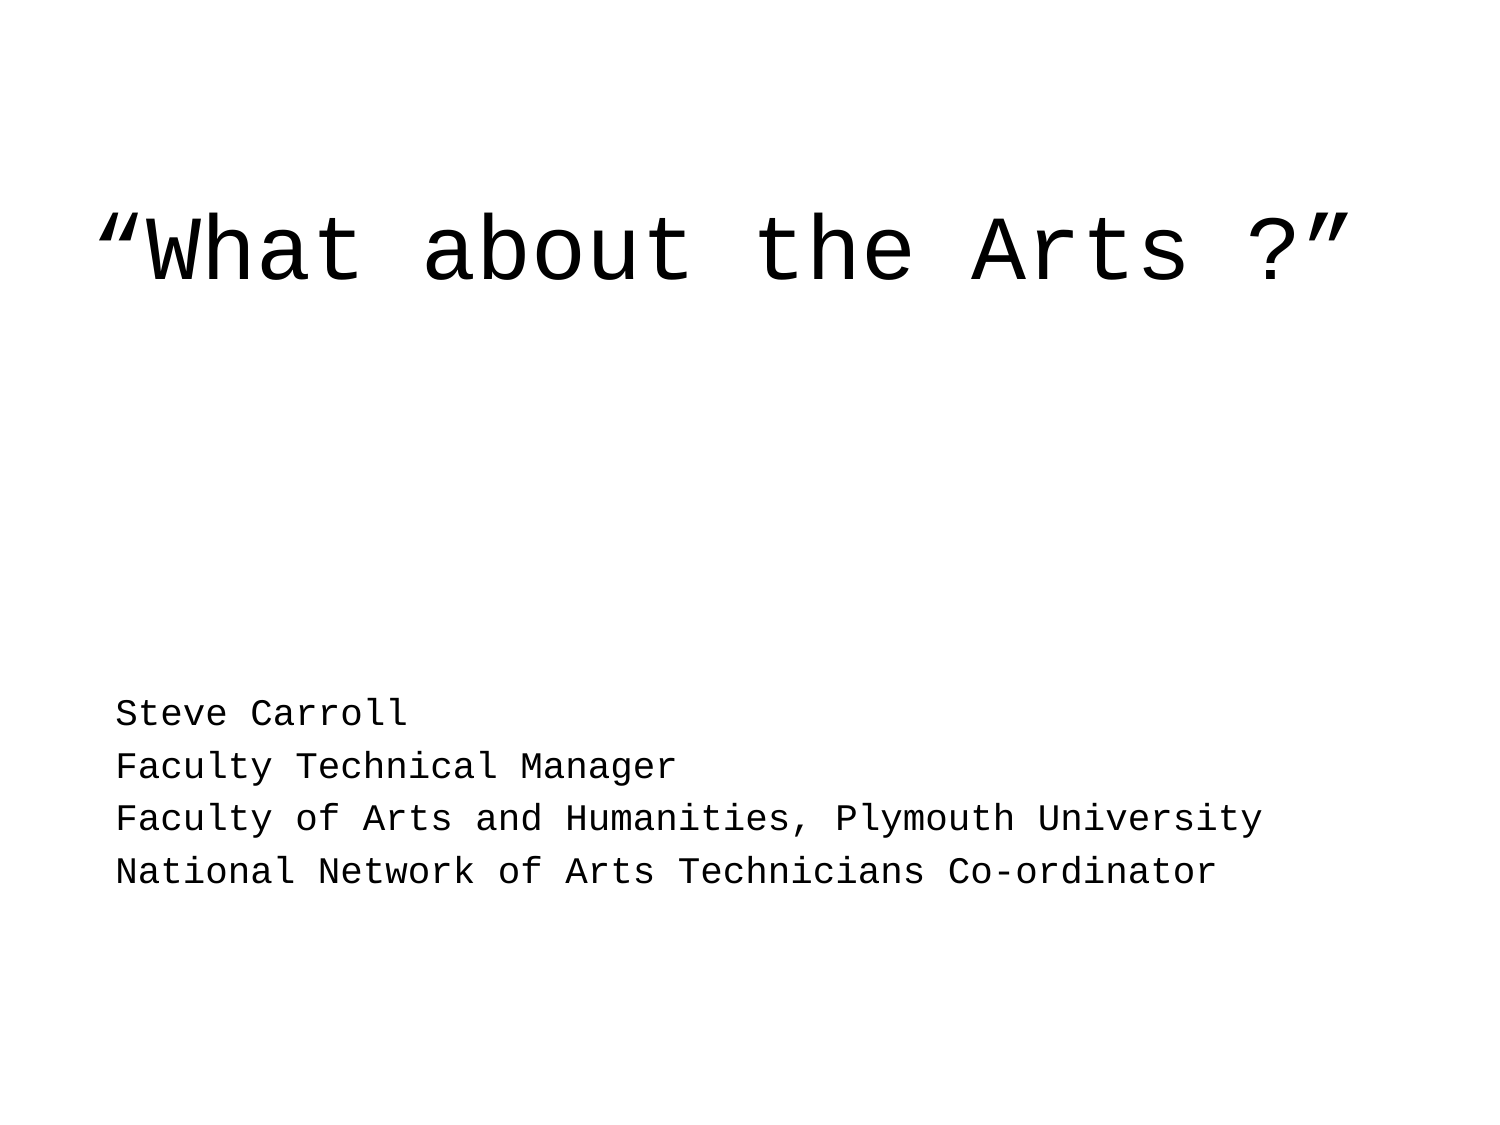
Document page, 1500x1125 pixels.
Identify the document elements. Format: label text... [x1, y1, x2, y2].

list Steve Carroll Faculty Technical Manager Faculty of Arts and Humanities, Plymouth University National Network of Arts Technicians Co-ordinator [100, 680, 1317, 988]
title “What about the Arts ?” [76, 149, 1427, 337]
